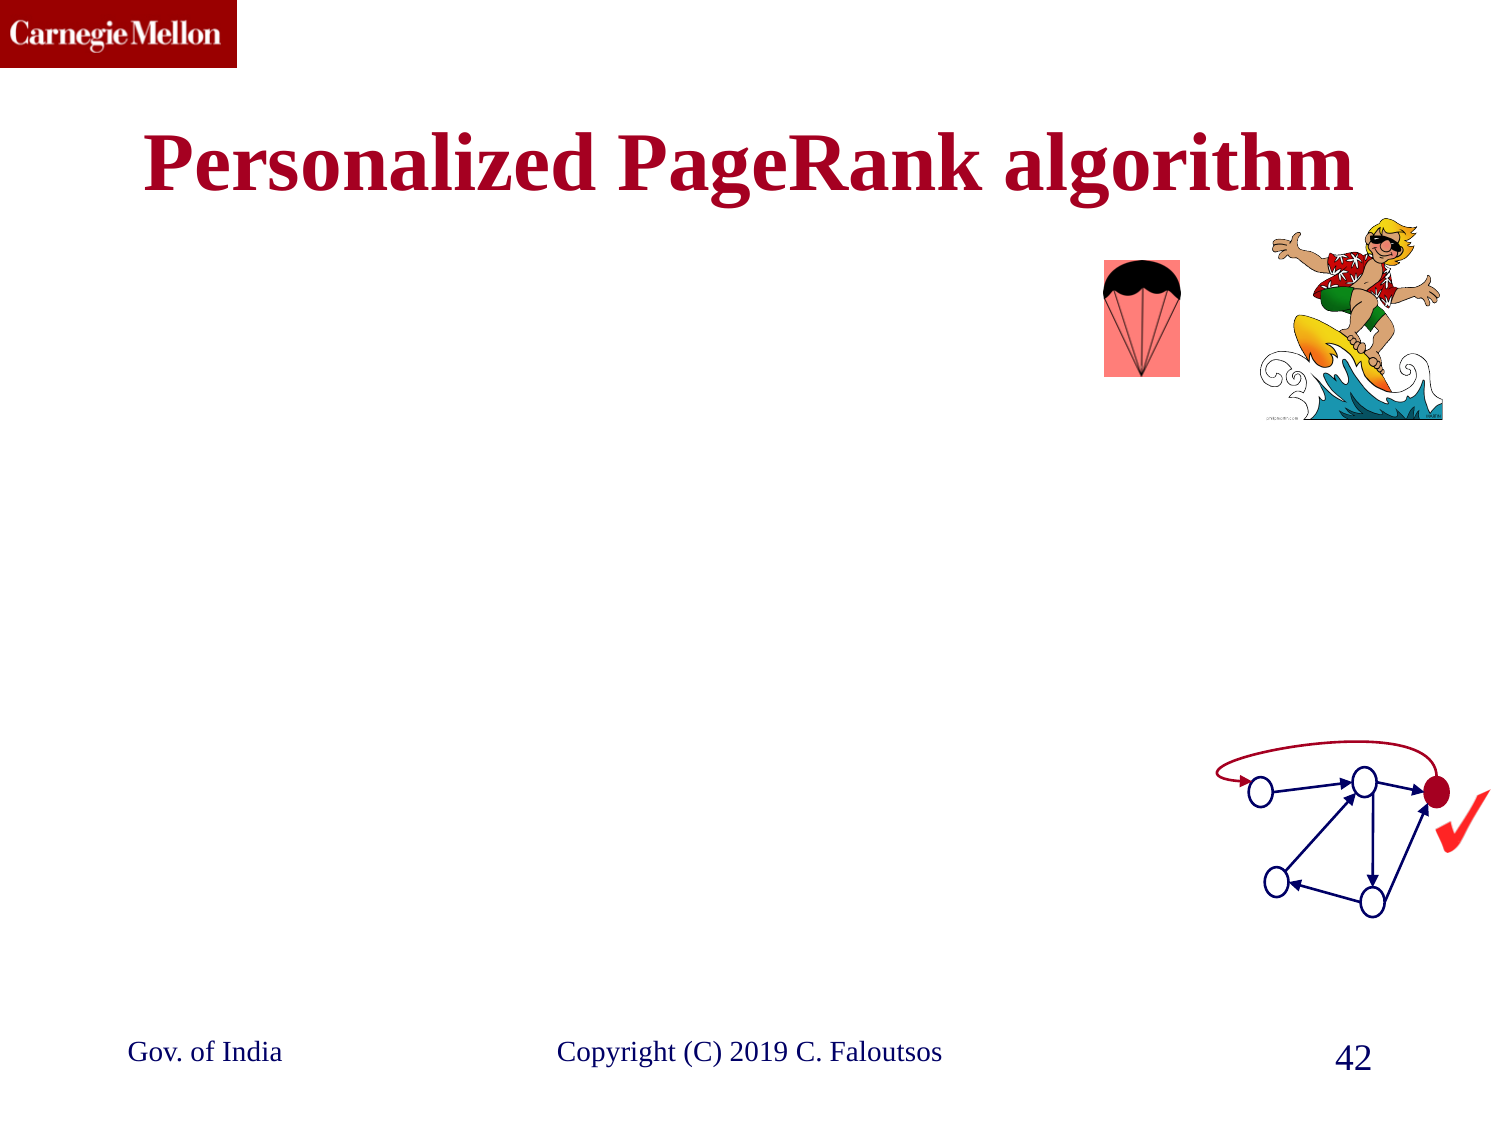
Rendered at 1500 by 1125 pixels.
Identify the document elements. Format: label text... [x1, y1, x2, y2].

picture [1256, 212, 1449, 425]
picture [1103, 259, 1181, 377]
slide_number Gov. of India [112, 1024, 426, 1101]
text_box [1248, 766, 1449, 918]
slide_number 42 [1074, 1024, 1388, 1101]
picture [1435, 789, 1491, 854]
picture [0, 0, 237, 68]
title Personalized PageRank algorithm [112, 99, 1388, 213]
footer Copyright (C) 2019 C. Faloutsos [512, 1024, 988, 1101]
